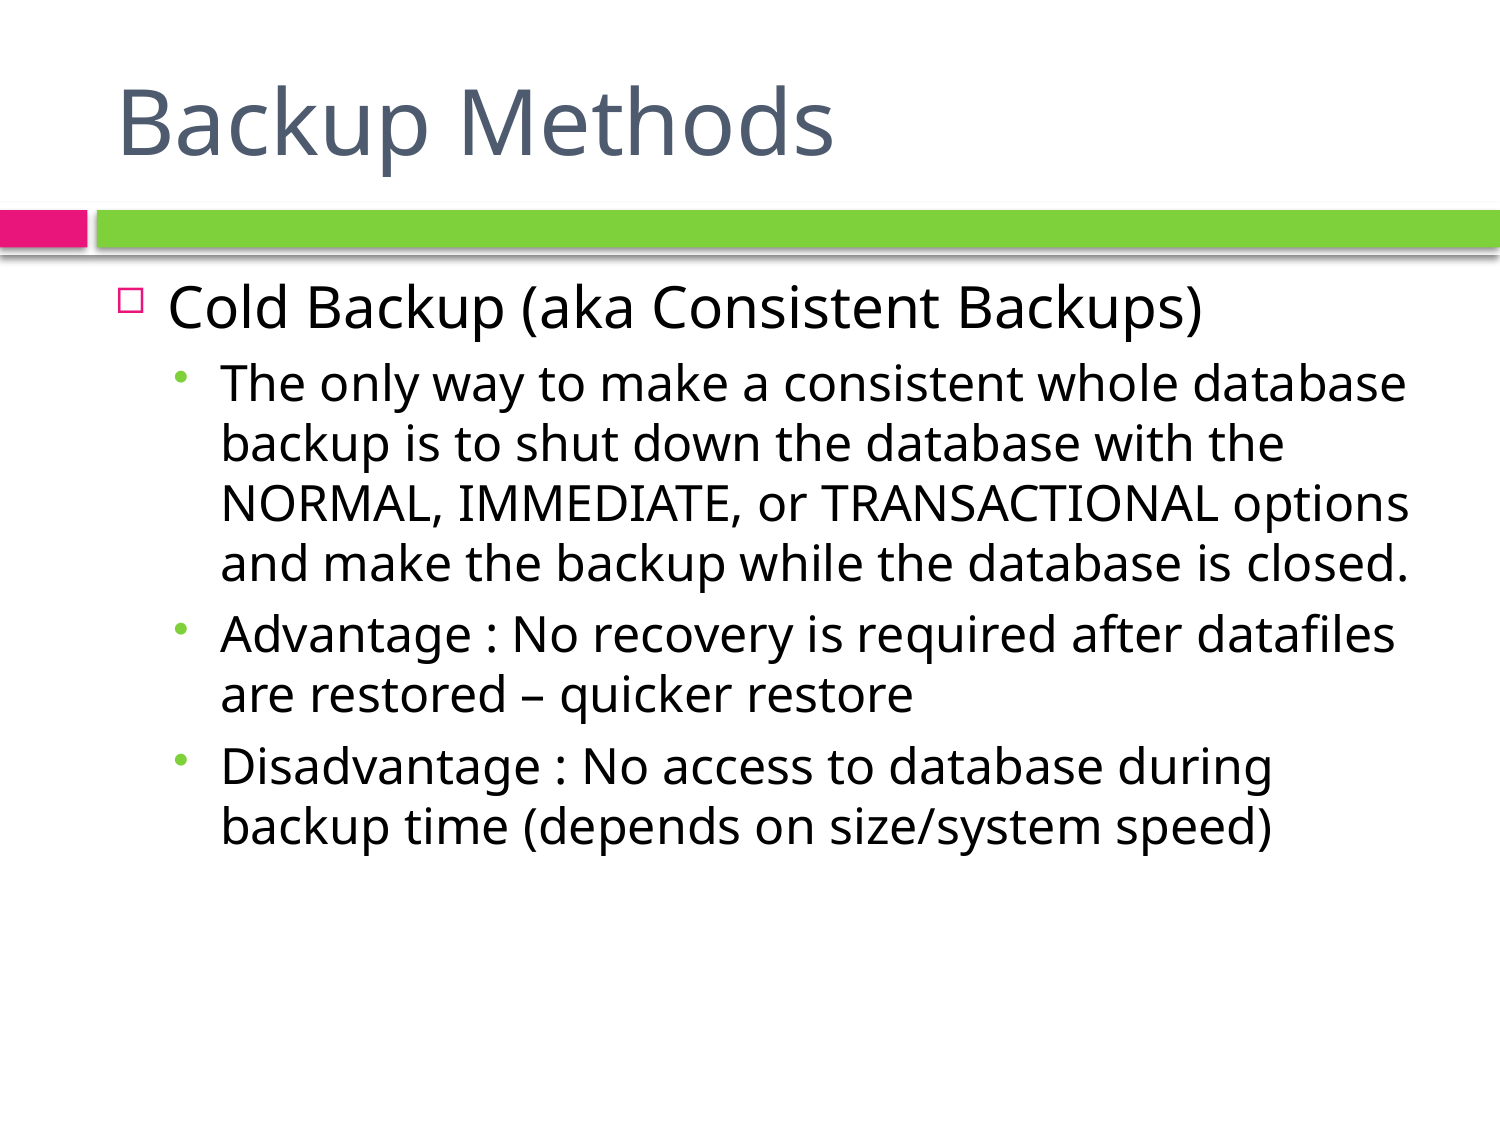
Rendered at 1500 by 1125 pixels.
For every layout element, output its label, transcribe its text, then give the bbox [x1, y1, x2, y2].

title Backup Methods [100, 37, 1438, 200]
list Cold Backup (aka Consistent Backups) The only way to make a consistent whole database backup is to shut down the database with the NORMAL, IMMEDIATE, or TRANSACTIONAL options and make the backup while the database is closed. Advantage : No recovery is required after datafiles are restored – quicker restore Disadvantage : No access to database during backup time (depends on size/system speed) [100, 262, 1438, 1005]
